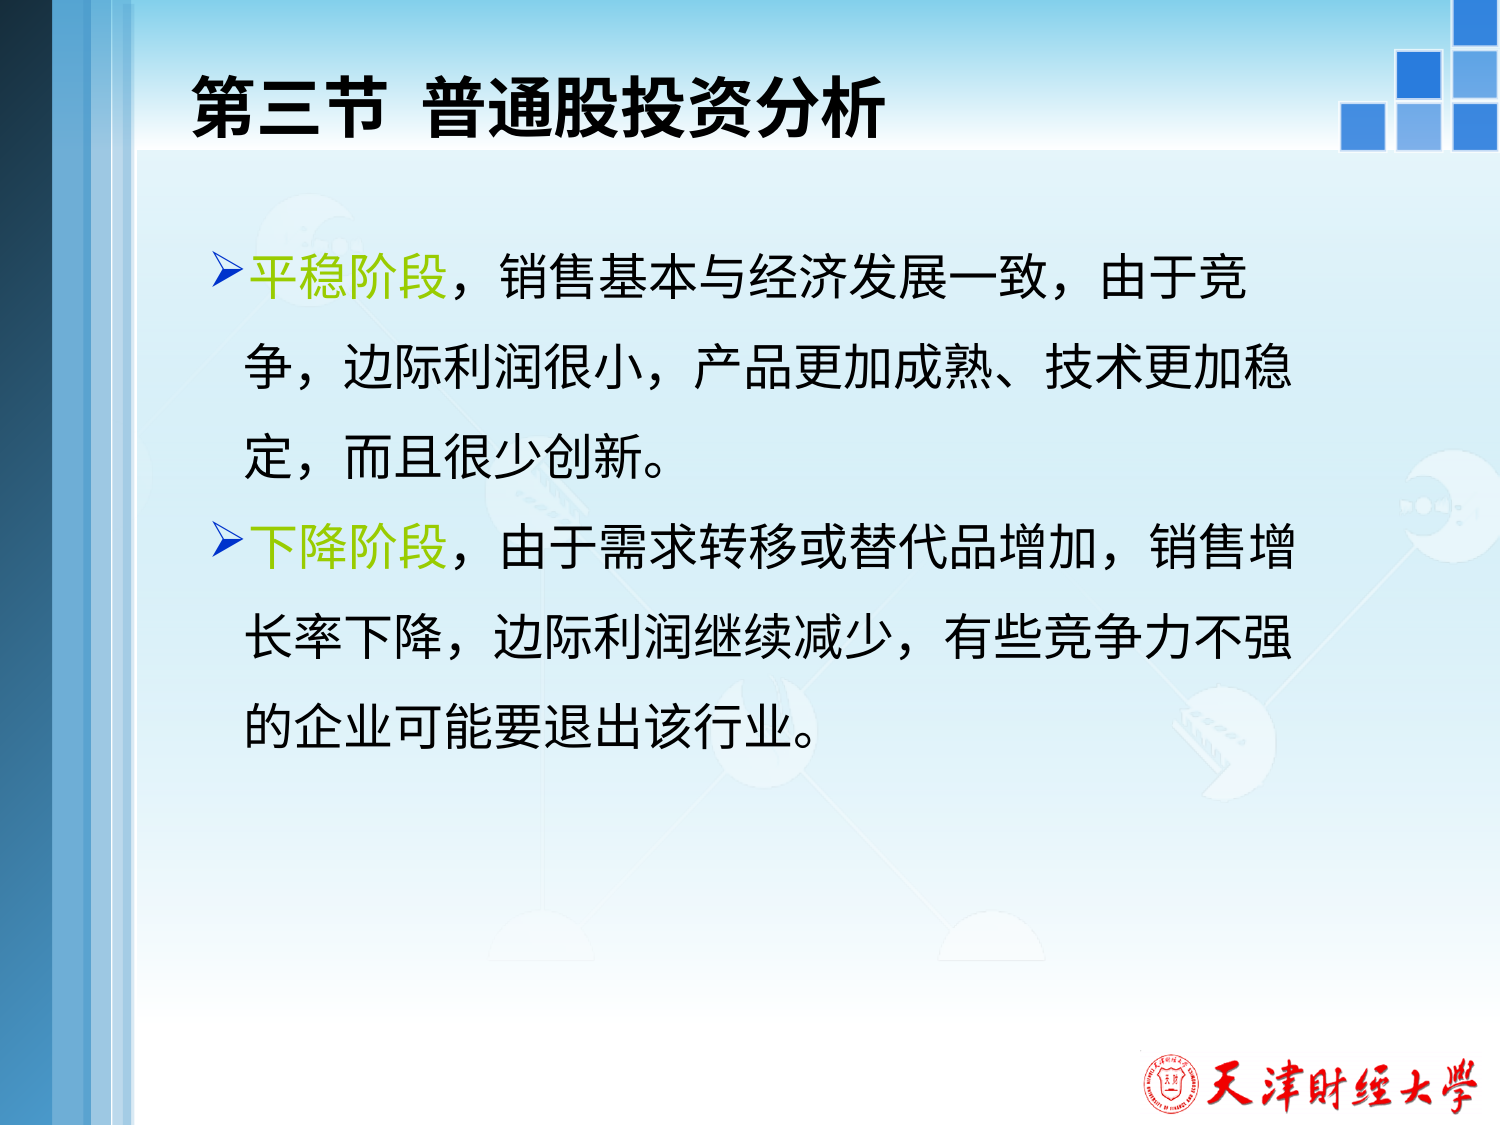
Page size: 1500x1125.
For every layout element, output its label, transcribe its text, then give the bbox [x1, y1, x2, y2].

picture [132, 150, 1500, 965]
text_box 平稳阶段，销售基本与经济发展一致，由于竞争，边际利润很小，产品更加成熟、技术更加稳定，而且很少创新。 下降阶段，由于需求转移或替代品增加，销售增长率下降，边际利润继续减少，有些竞争力不强的企业可能要退出该行业。 [193, 207, 1344, 763]
title 第三节 普通股投资分析 [174, 75, 1175, 138]
picture [1131, 1049, 1500, 1119]
